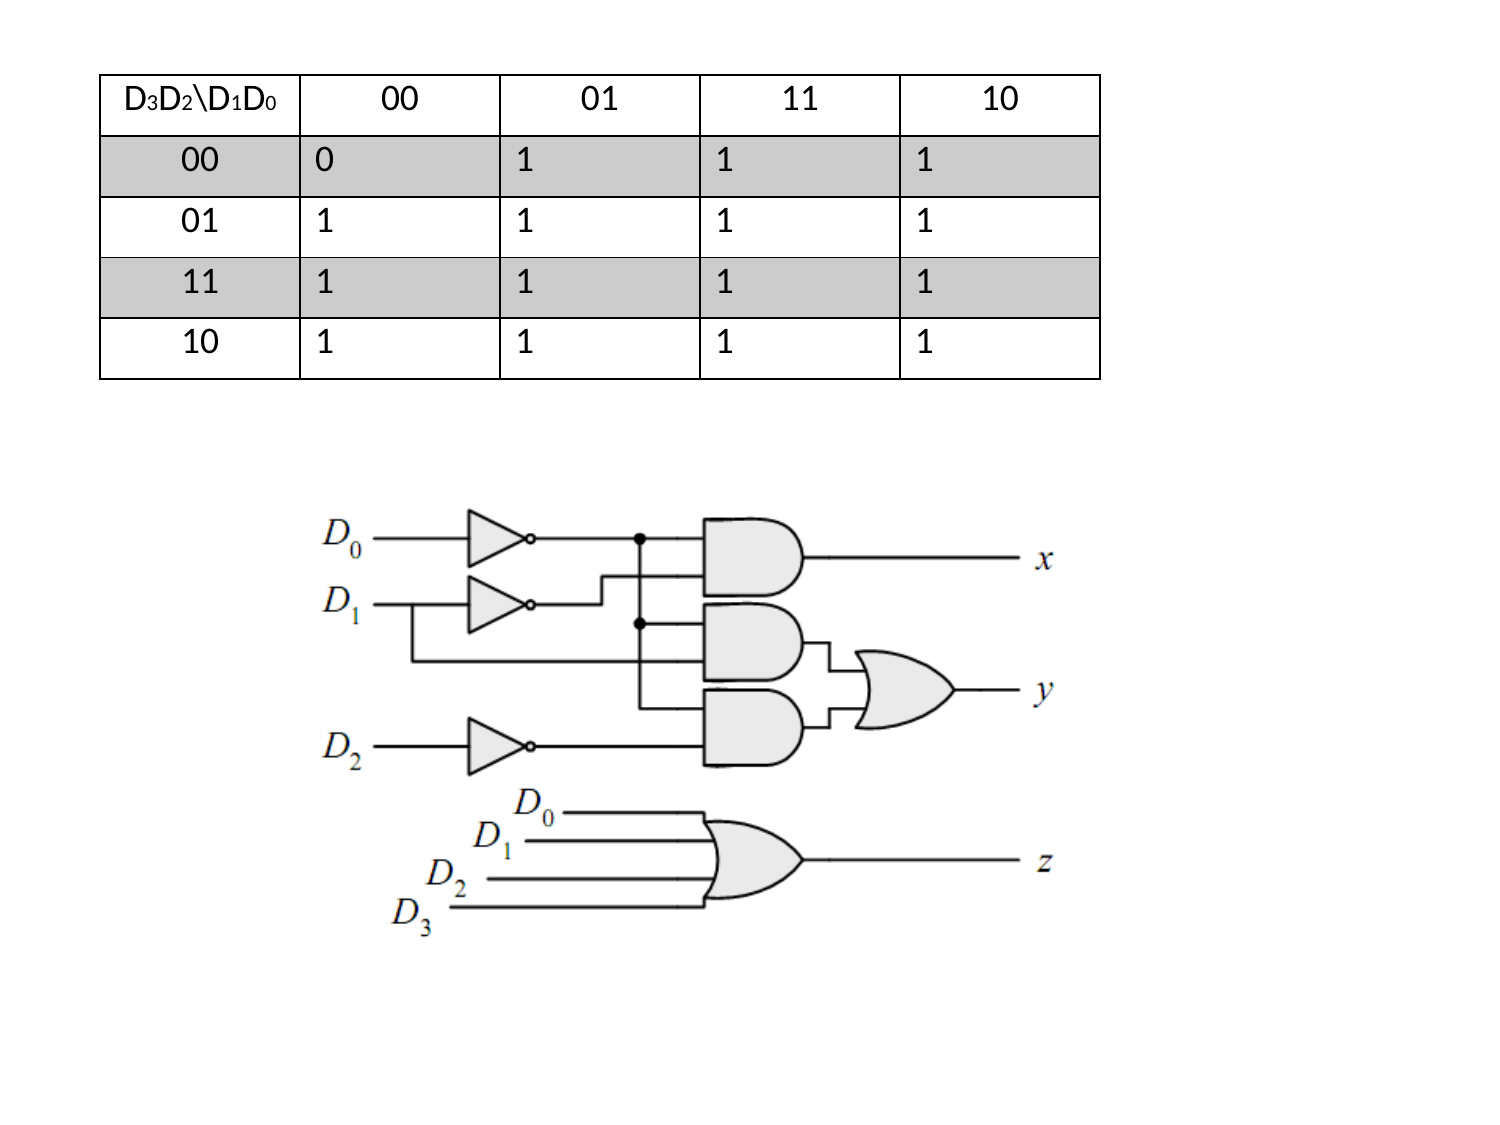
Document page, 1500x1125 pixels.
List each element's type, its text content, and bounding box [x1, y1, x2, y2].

table_cell 1 [701, 137, 899, 196]
table_cell 1 [701, 198, 899, 257]
table_header 00 [301, 76, 499, 135]
picture [287, 474, 1079, 949]
table_header 10 [901, 76, 1099, 135]
table_header D3D2\D1D0 [101, 76, 299, 135]
table_cell 1 [701, 258, 899, 317]
table_cell 1 [301, 198, 499, 257]
table_header 01 [501, 76, 699, 135]
table_cell 1 [901, 137, 1099, 196]
table_cell 1 [501, 319, 699, 378]
table_cell 11 [101, 258, 299, 317]
table_cell 1 [901, 198, 1099, 257]
table_cell 1 [501, 137, 699, 196]
table_cell 0 [301, 137, 499, 196]
table_cell 10 [101, 319, 299, 378]
table_cell 00 [101, 137, 299, 196]
table_cell 1 [501, 198, 699, 257]
table_cell 1 [701, 319, 899, 378]
table_header 11 [701, 76, 899, 135]
table_cell 1 [901, 258, 1099, 317]
table_cell 1 [901, 319, 1099, 378]
table_cell 01 [101, 198, 299, 257]
table_cell 1 [301, 258, 499, 317]
table_cell 1 [501, 258, 699, 317]
table_cell 1 [301, 319, 499, 378]
